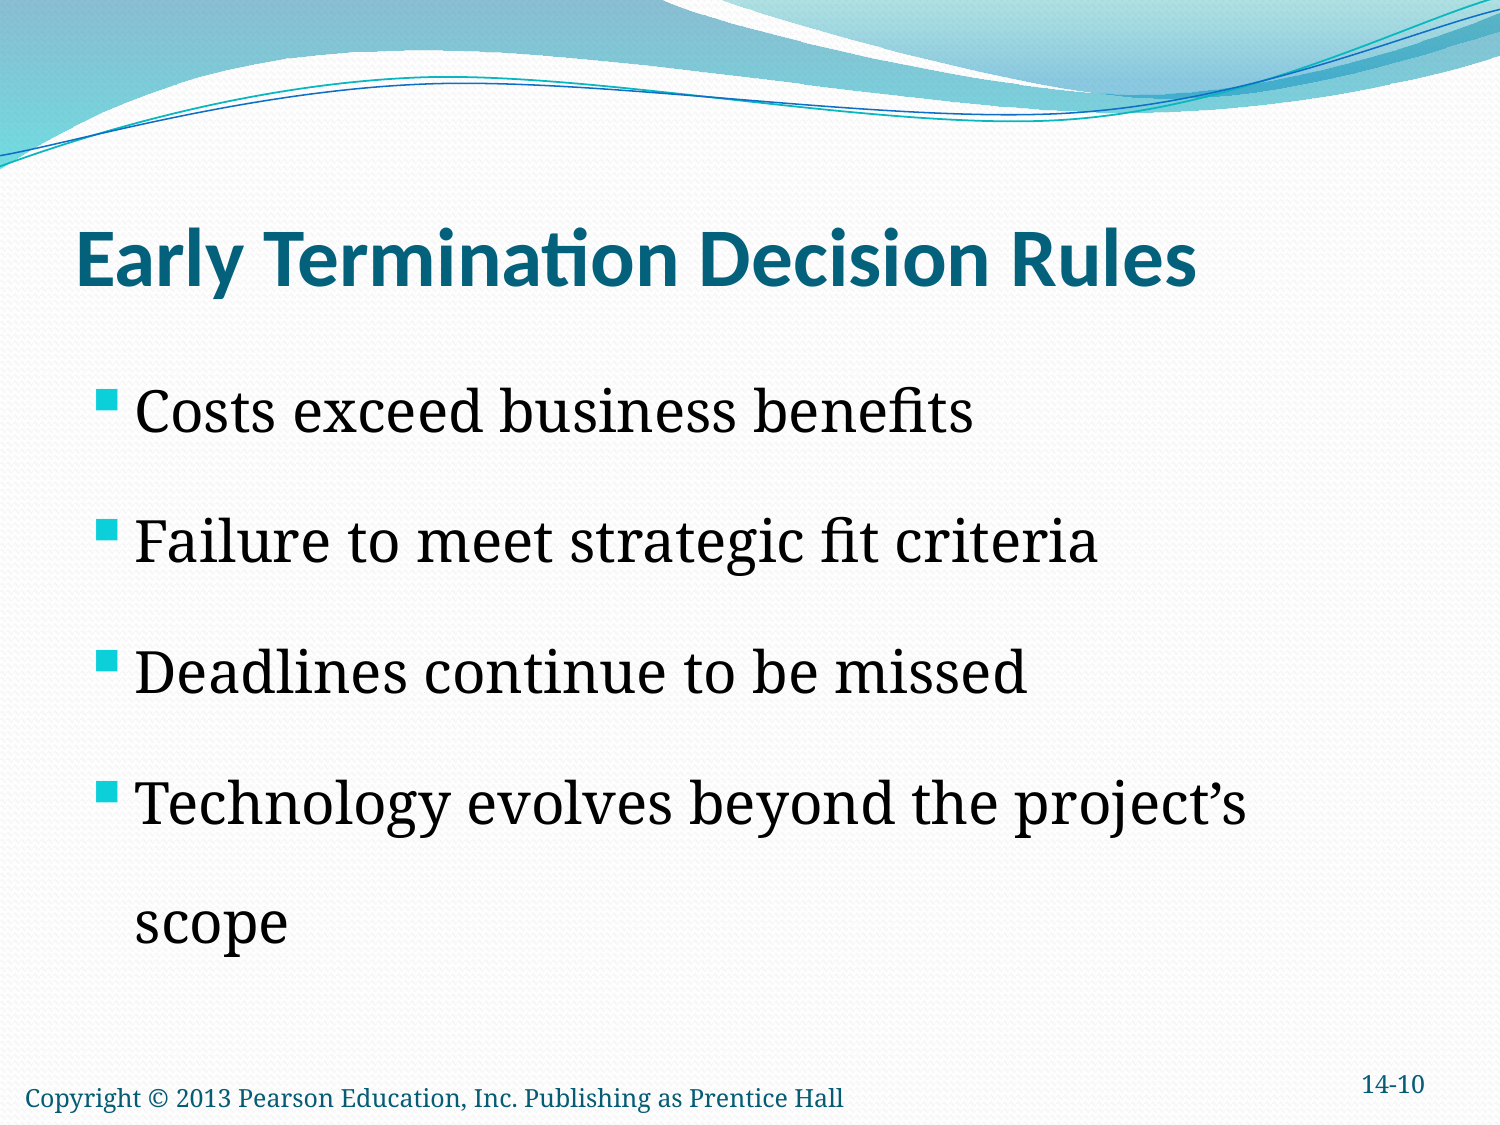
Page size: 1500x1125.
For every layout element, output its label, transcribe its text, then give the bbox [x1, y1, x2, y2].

slide_number 14-10 [1299, 1042, 1425, 1103]
title Early Termination Decision Rules [74, 115, 1426, 304]
list Costs exceed business benefits Failure to meet strategic fit criteria Deadlines continue to be missed Technology evolves beyond the project’s scope [74, 317, 1426, 1038]
